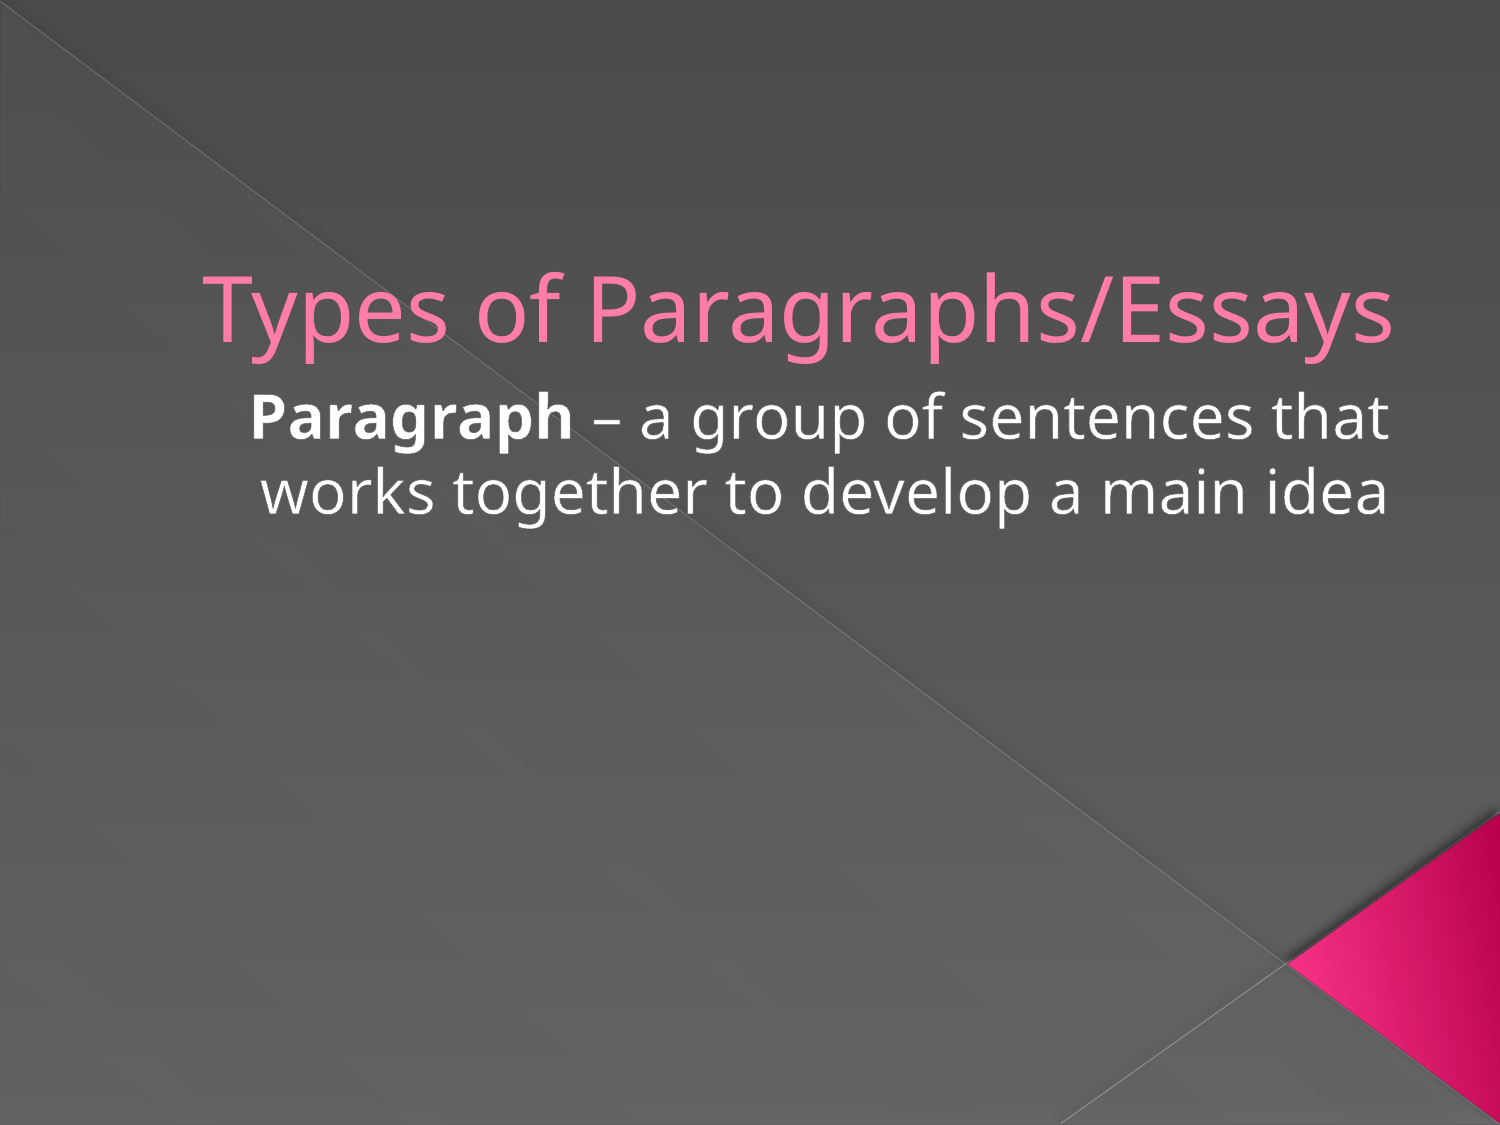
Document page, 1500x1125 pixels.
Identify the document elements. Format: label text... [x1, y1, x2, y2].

subtitle Paragraph – a group of sentences that works together to develop a main idea [88, 369, 1412, 657]
title Types of Paragraphs/Essays [88, 127, 1412, 369]
